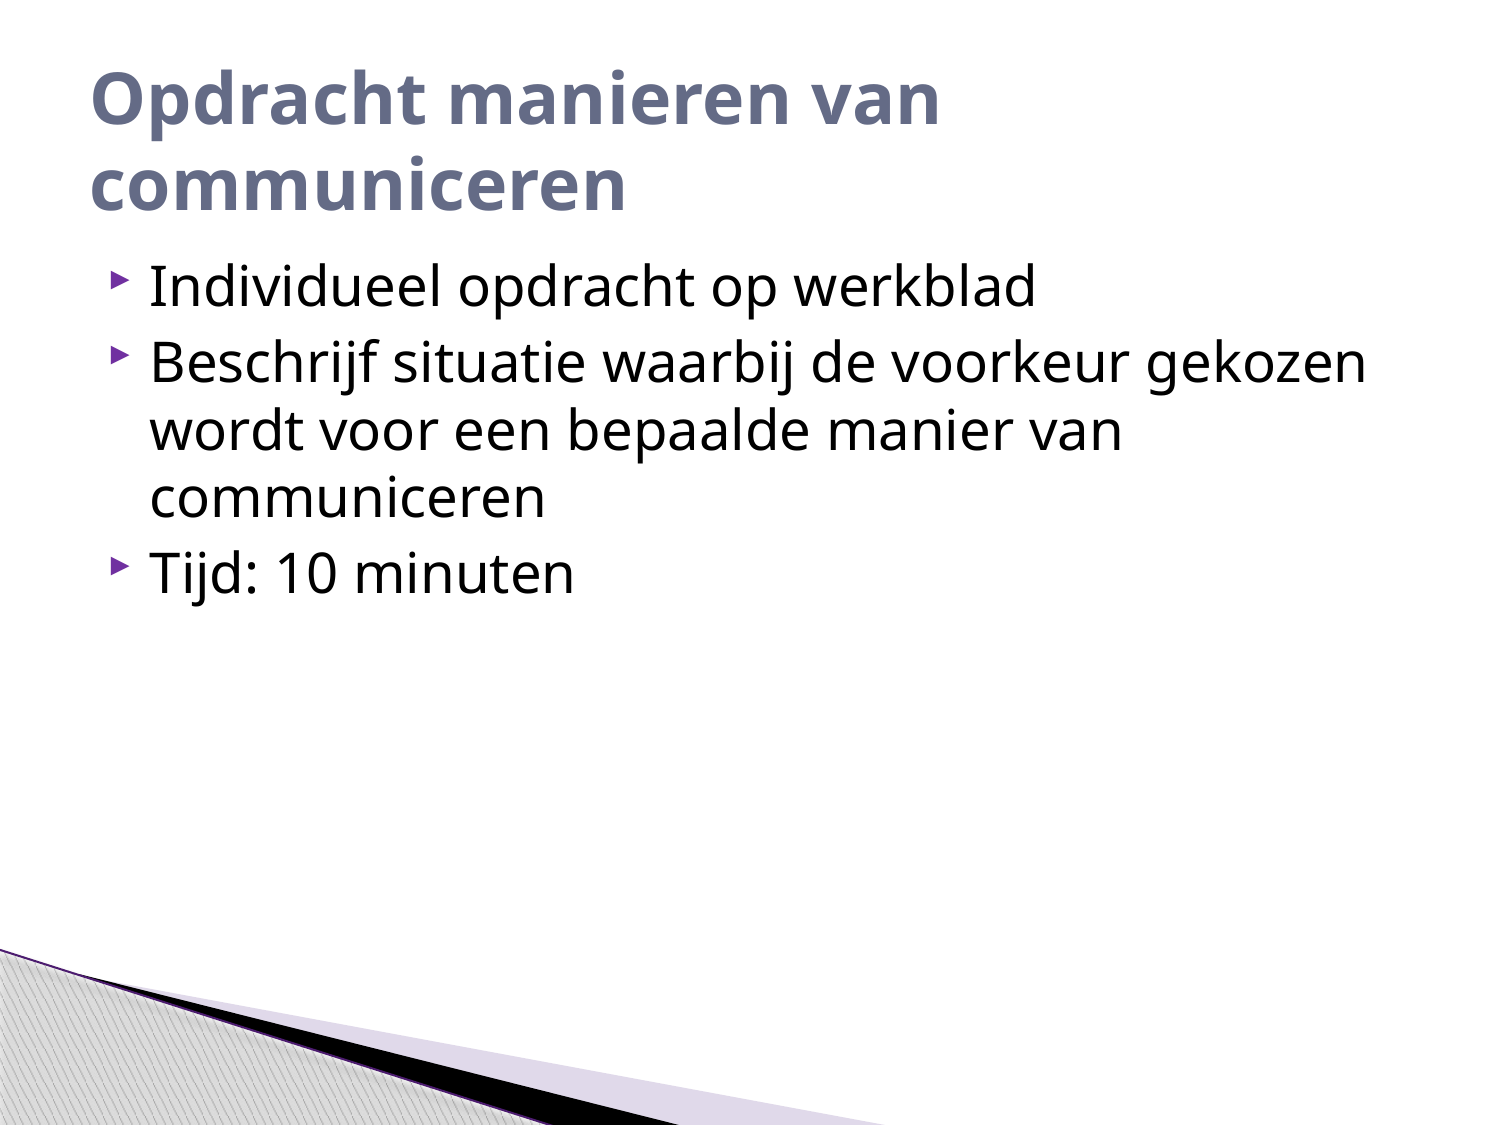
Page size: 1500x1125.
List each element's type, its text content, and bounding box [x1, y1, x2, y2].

title Opdracht manieren van communiceren [75, 45, 1425, 233]
list Individueel opdracht op werkblad Beschrijf situatie waarbij de voorkeur gekozen wordt voor een bepaalde manier van communiceren Tijd: 10 minuten [75, 243, 1425, 986]
